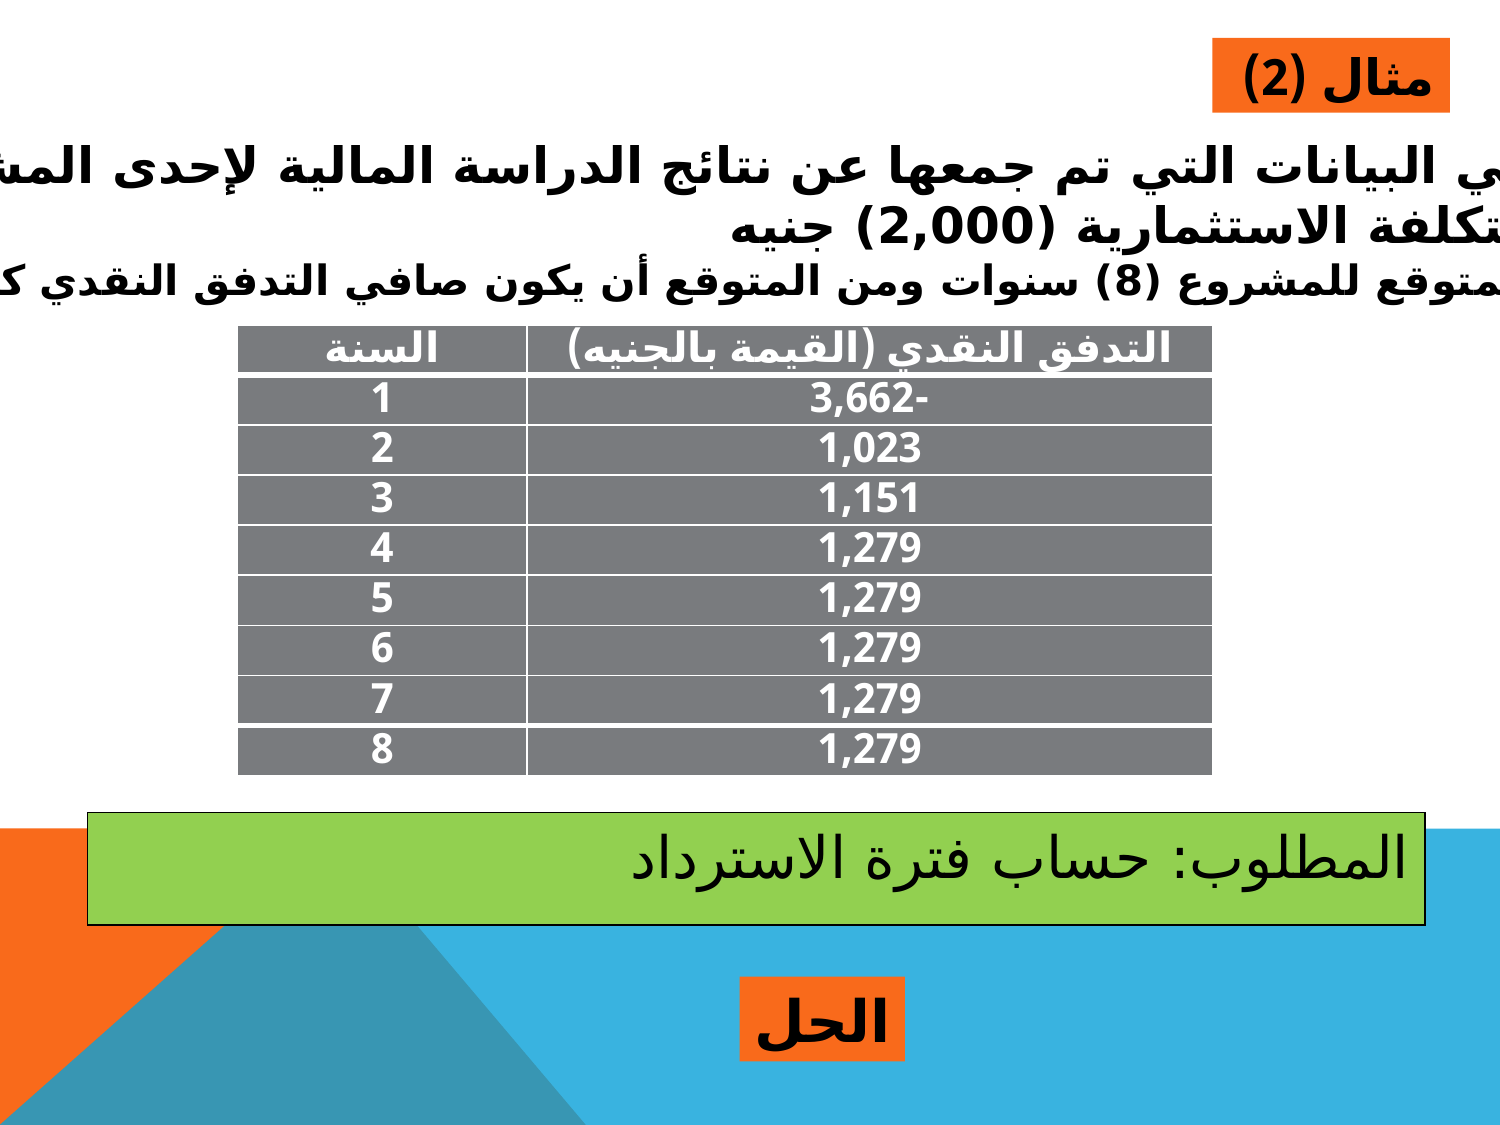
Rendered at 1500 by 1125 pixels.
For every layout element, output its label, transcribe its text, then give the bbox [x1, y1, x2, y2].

table_cell 6 [238, 626, 526, 675]
table_cell 5 [238, 576, 526, 625]
table_cell 4 [238, 526, 526, 574]
table_cell 1,279 [528, 626, 1212, 675]
table_cell 1 [238, 378, 526, 424]
table_header التدفق النقدي (القيمة بالجنيه) [528, 326, 1212, 372]
table_cell 1,151 [528, 476, 1212, 524]
table_cell -3,662 [528, 378, 1212, 424]
table_cell 1,279 [528, 526, 1212, 574]
text_box فيما يلي البيانات التي تم جمعها عن نتائج الدراسة المالية لإحدى المشروعات: تبلغ التكلفة الاستثمارية (2,000) جنيه العمر المتوقع للمشروع (8) سنوات ومن المتوقع أن يكون صافي التدفق النقدي كالآتي: [0, 126, 1500, 312]
text_box الحل [739, 976, 905, 1062]
table_cell 7 [238, 676, 526, 723]
text_box المطلوب: حساب فترة الاسترداد [87, 812, 1425, 925]
table_cell 3 [238, 476, 526, 524]
table_header السنة [238, 326, 526, 372]
table_cell 1,279 [528, 576, 1212, 625]
table_cell 1,279 [528, 728, 1212, 775]
table_cell 1,279 [528, 676, 1212, 723]
table_cell 2 [238, 426, 526, 474]
table_cell 1,023 [528, 426, 1212, 474]
text_box مثال (2) [1212, 37, 1450, 113]
table_cell 8 [238, 728, 526, 775]
